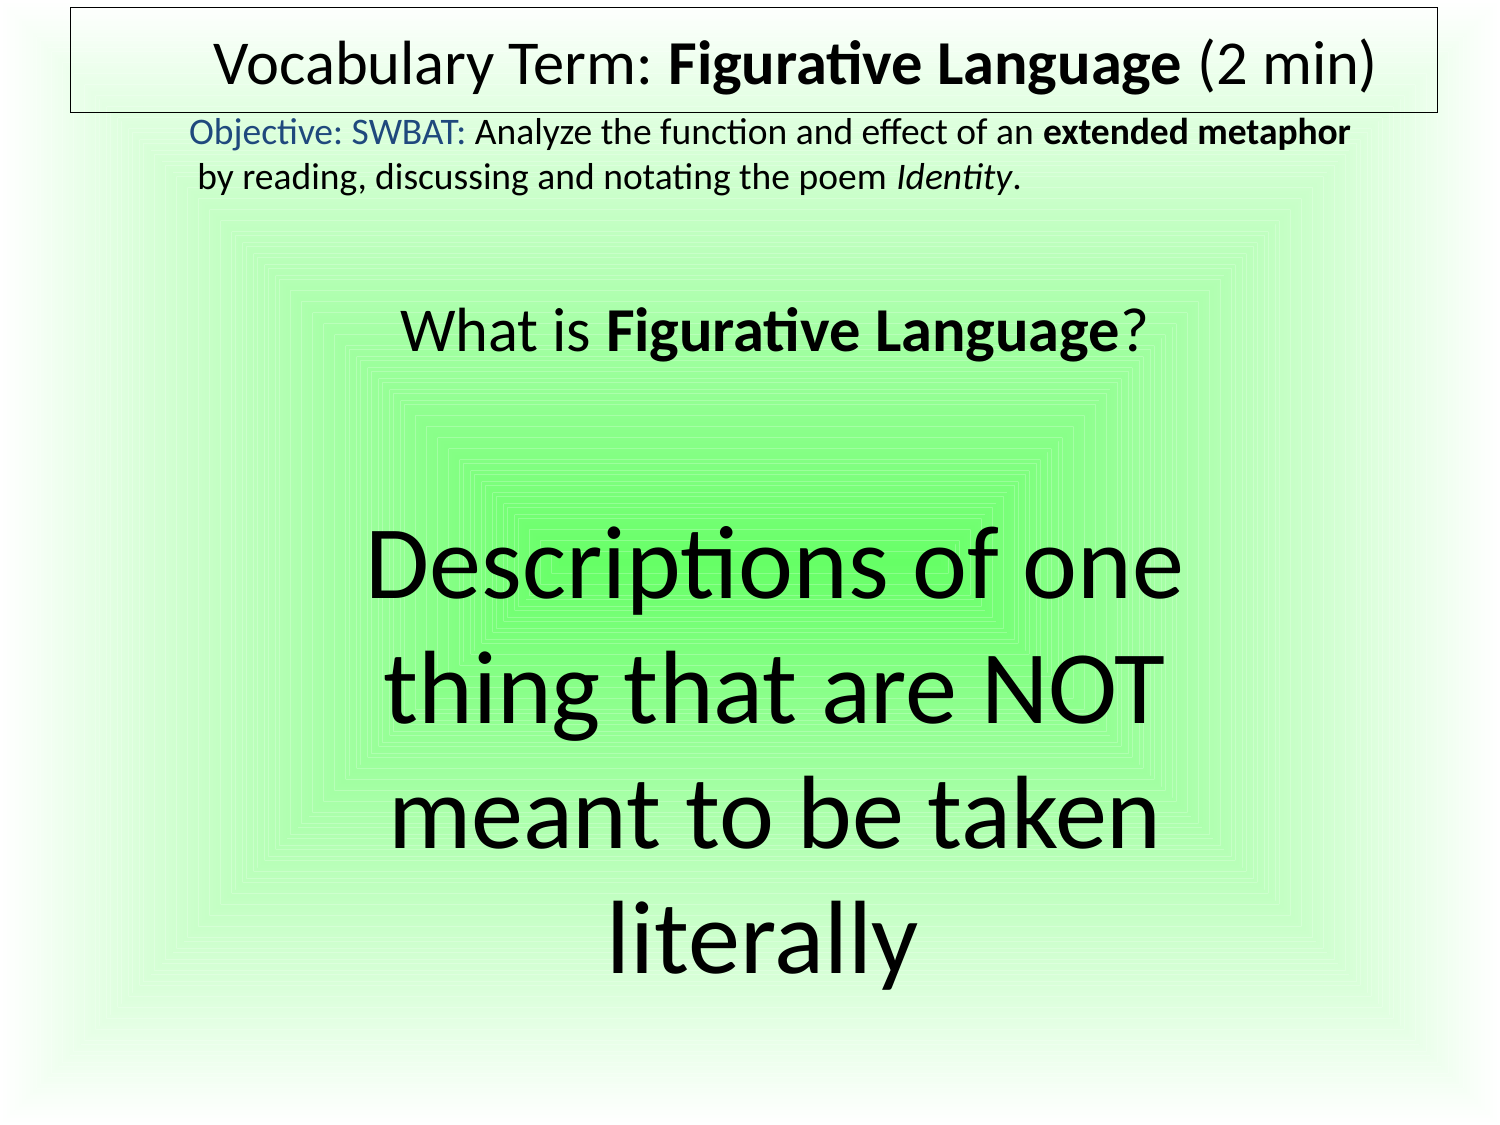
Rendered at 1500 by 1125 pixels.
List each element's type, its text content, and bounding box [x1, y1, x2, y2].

text_box What is Figurative Language? [237, 281, 1313, 372]
text_box Objective: SWBAT: Analyze the function and effect of an extended metaphor by reading, discussing and notating the poem Identity. [70, 99, 1413, 205]
text_box Descriptions of one thing that are NOT meant to be taken literally [237, 487, 1313, 1002]
title Vocabulary Term: Figurative Language (2 min) [70, 7, 1438, 113]
